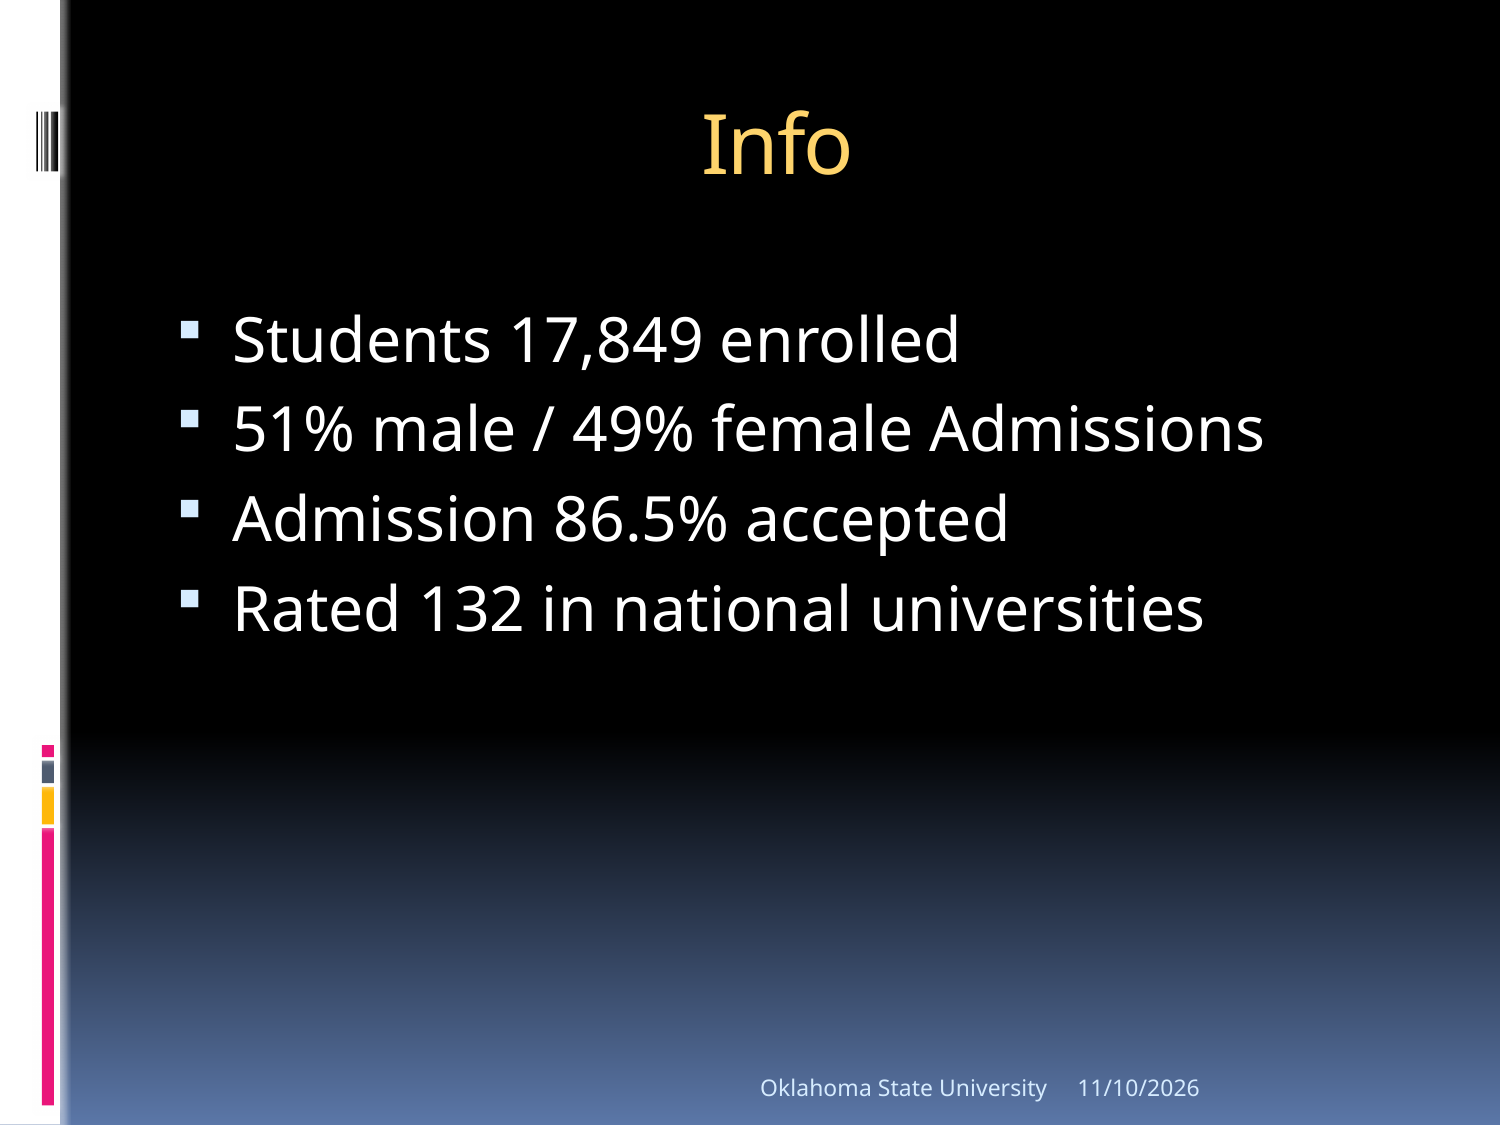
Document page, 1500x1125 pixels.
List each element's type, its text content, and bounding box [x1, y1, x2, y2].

title Info [150, 83, 1425, 234]
list Students 17,849 enrolled 51% male / 49% female Admissions Admission 86.5% accepted Rated 132 in national universities [150, 292, 1425, 1043]
footer Oklahoma State University [150, 1052, 1063, 1113]
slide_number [1063, 1052, 1413, 1113]
